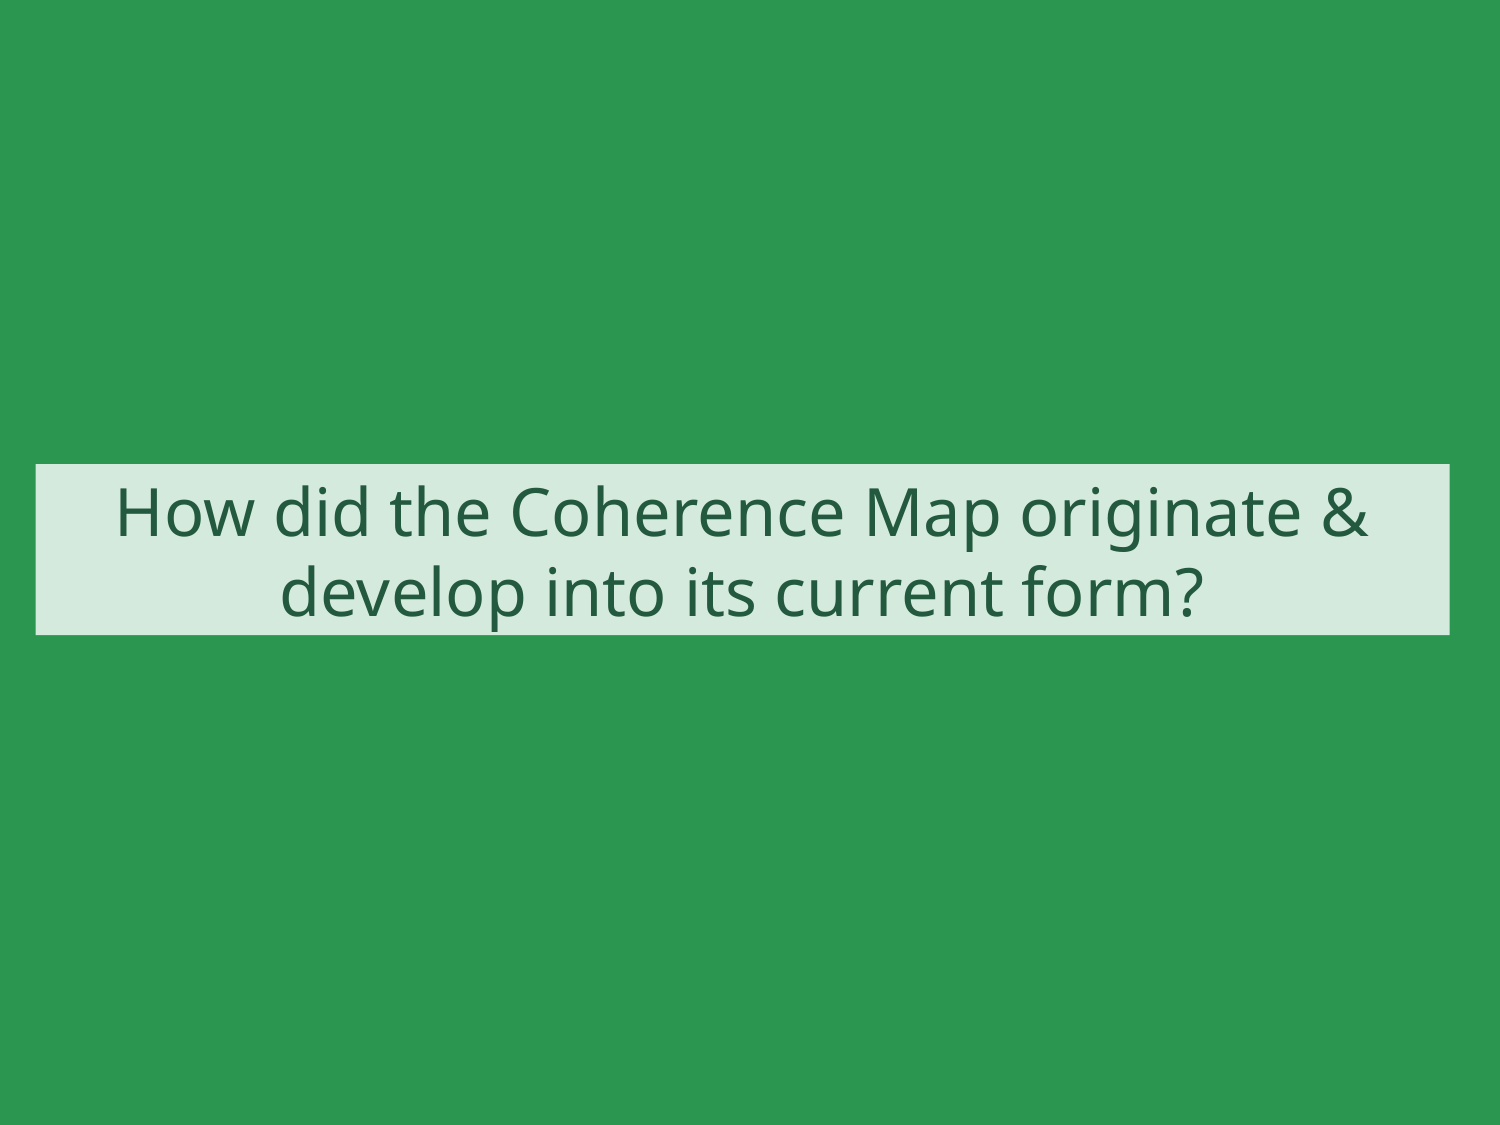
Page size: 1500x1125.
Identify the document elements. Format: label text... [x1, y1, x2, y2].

title How did the Coherence Map originate & develop into its current form? [35, 464, 1450, 636]
